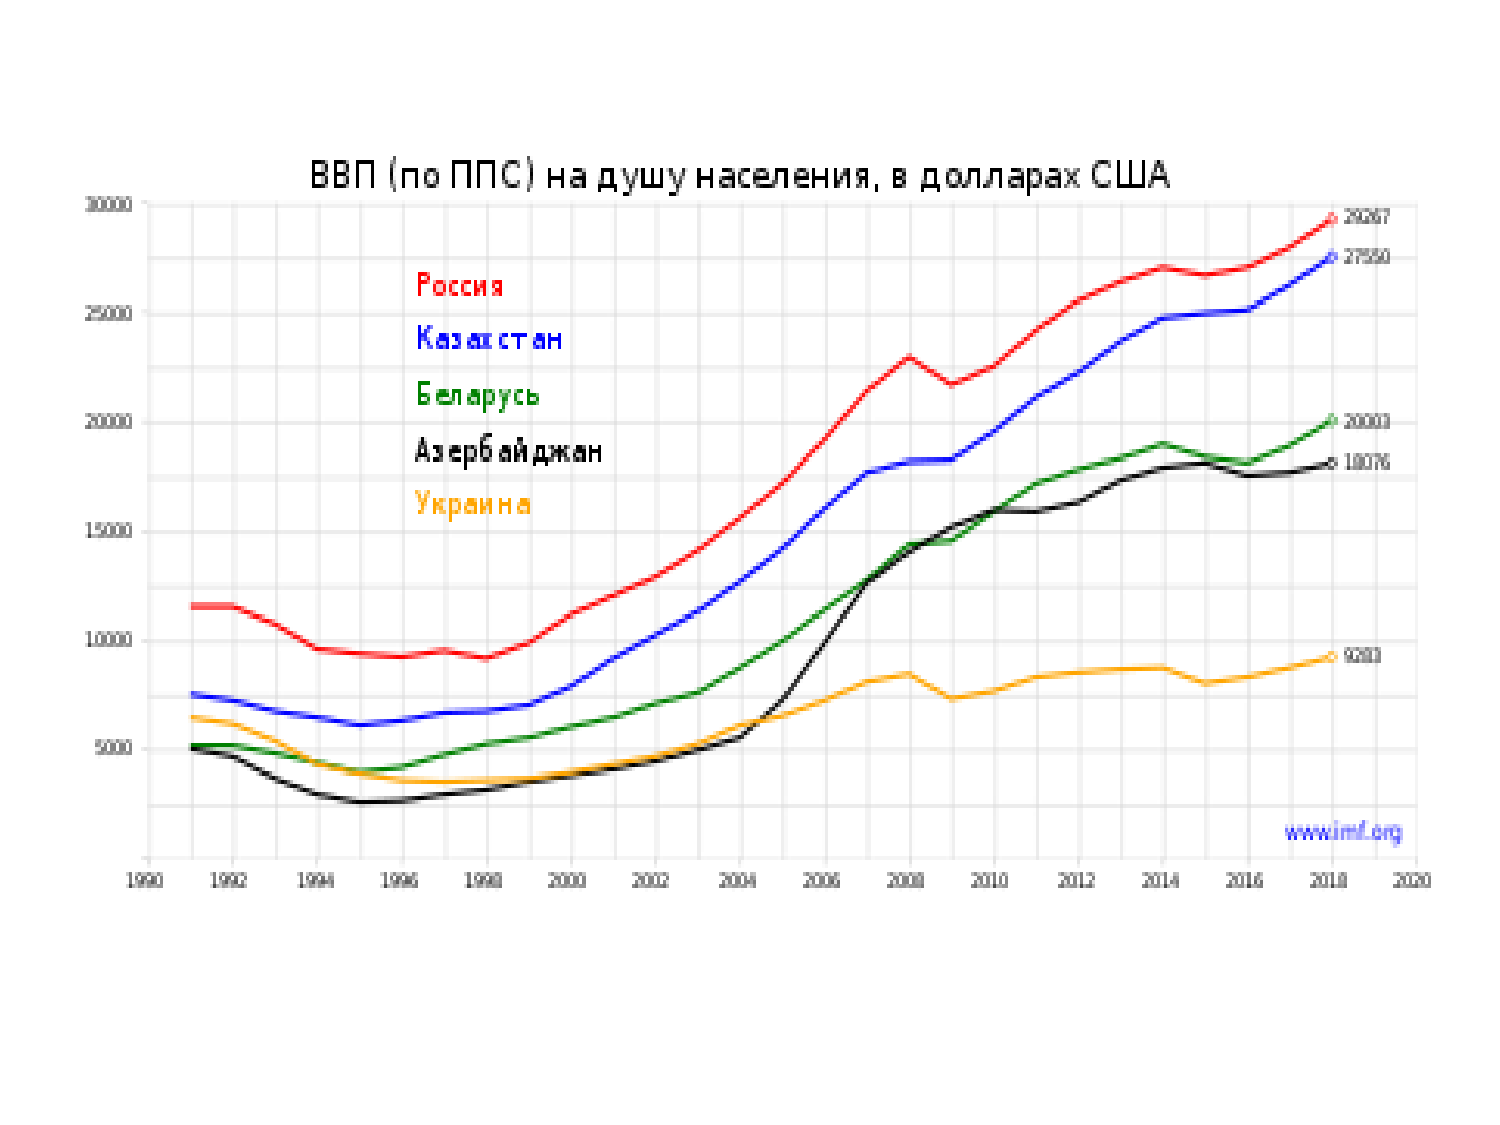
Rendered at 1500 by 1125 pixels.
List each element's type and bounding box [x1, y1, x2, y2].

list [64, 148, 1454, 929]
